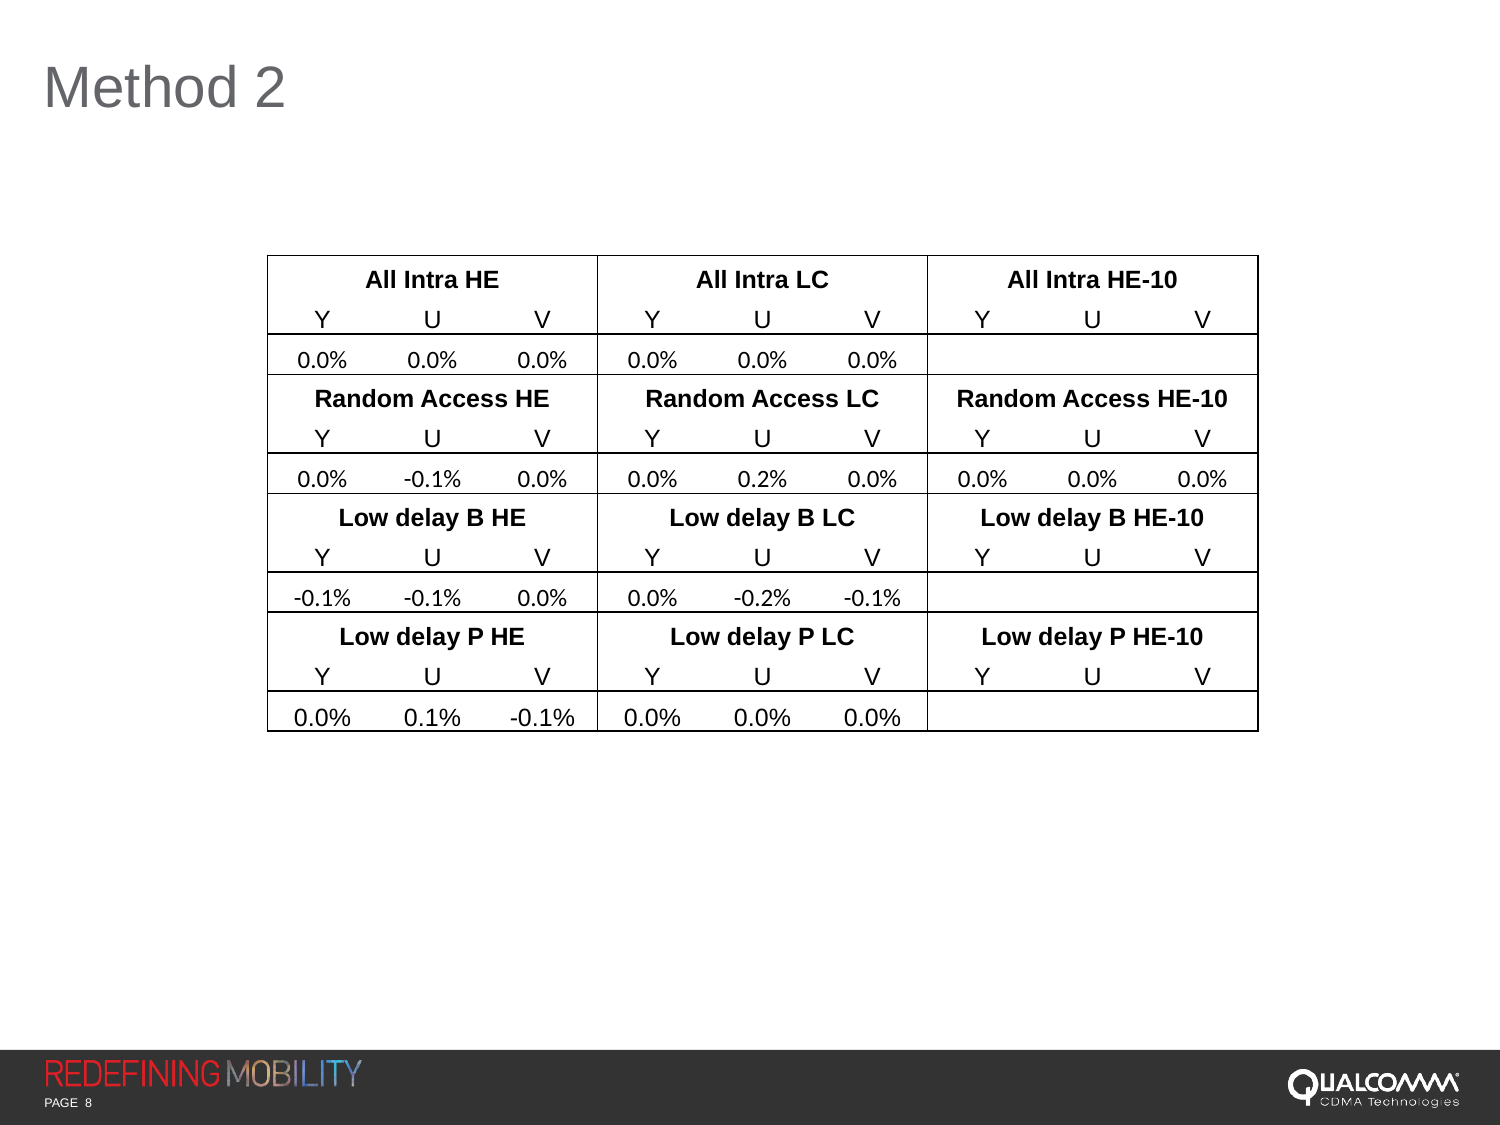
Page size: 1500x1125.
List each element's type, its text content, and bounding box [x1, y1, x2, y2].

table_cell U [708, 413, 818, 452]
table_cell Y [928, 294, 1038, 333]
table_cell -0.2% [708, 573, 818, 611]
table_cell V [818, 413, 927, 452]
table_cell [1148, 573, 1257, 611]
title Method 2 [28, 44, 1462, 138]
table_cell 0.0% [488, 573, 597, 611]
table_cell -0.1% [488, 692, 597, 730]
table_cell Low delay B HE [268, 494, 597, 532]
table_cell -0.1% [268, 573, 377, 611]
table_cell Y [928, 532, 1038, 571]
table_cell 0.0% [488, 454, 597, 493]
table_header All Intra HE-10 [928, 256, 1257, 294]
table_cell [1148, 692, 1257, 730]
table_cell 0.0% [598, 454, 708, 493]
table_cell Y [268, 651, 377, 690]
table_cell V [818, 651, 927, 690]
table_cell 0.1% [377, 692, 488, 730]
table_cell Random Access HE-10 [928, 375, 1257, 413]
table_cell -0.1% [377, 454, 488, 493]
table_cell V [1148, 651, 1257, 690]
table_cell V [488, 651, 597, 690]
table_cell V [1148, 294, 1257, 333]
table_cell 0.0% [377, 335, 488, 374]
table_cell Y [928, 651, 1038, 690]
table_cell Low delay B HE-10 [928, 494, 1257, 532]
table_cell 0.0% [268, 335, 377, 374]
table_cell Y [928, 413, 1038, 452]
table_cell Y [598, 532, 708, 571]
table_cell V [488, 413, 597, 452]
table_cell Y [268, 294, 377, 333]
table_cell U [1038, 294, 1148, 333]
table_cell 0.0% [818, 454, 927, 493]
table_cell 0.0% [708, 335, 818, 374]
table_cell [928, 573, 1038, 611]
table_cell 0.0% [268, 692, 377, 730]
table_cell [1038, 573, 1148, 611]
table_cell 0.0% [818, 335, 927, 374]
table_cell Low delay B LC [598, 494, 927, 532]
table_cell U [377, 294, 488, 333]
table_cell Random Access LC [598, 375, 927, 413]
table_cell V [818, 294, 927, 333]
table_cell U [377, 532, 488, 571]
table_cell Low delay P LC [598, 613, 927, 651]
table_cell [1038, 335, 1148, 374]
table_cell Y [268, 532, 377, 571]
table_cell U [708, 294, 818, 333]
table_cell -0.1% [818, 573, 927, 611]
table_cell 0.0% [598, 335, 708, 374]
table_cell 0.0% [708, 692, 818, 730]
table_cell -0.1% [377, 573, 488, 611]
table_cell U [377, 651, 488, 690]
table_cell Low delay P HE-10 [928, 613, 1257, 651]
table_cell V [488, 532, 597, 571]
table_cell V [1148, 413, 1257, 452]
table_cell 0.0% [488, 335, 597, 374]
table_cell 0.0% [268, 454, 377, 493]
picture [30, 1048, 372, 1099]
table_cell [928, 692, 1038, 730]
table_cell Y [268, 413, 377, 452]
table_cell [1038, 692, 1148, 730]
table_cell 0.0% [818, 692, 927, 730]
table_cell U [708, 651, 818, 690]
table_cell V [488, 294, 597, 333]
table_cell V [818, 532, 927, 571]
table_header All Intra HE [268, 256, 597, 294]
table_cell U [377, 413, 488, 452]
table_cell V [1148, 532, 1257, 571]
table_cell 0.0% [1148, 454, 1257, 493]
table_header All Intra LC [598, 256, 927, 294]
table_cell 0.0% [1038, 454, 1148, 493]
table_cell Random Access HE [268, 375, 597, 413]
table_cell 0.0% [928, 454, 1038, 493]
table_cell 0.0% [598, 692, 708, 730]
table_cell [1148, 335, 1257, 374]
picture [1278, 1058, 1478, 1114]
table_cell Y [598, 413, 708, 452]
table_cell 0.0% [598, 573, 708, 611]
table_cell [928, 335, 1038, 374]
table_cell U [1038, 532, 1148, 571]
table_cell U [1038, 651, 1148, 690]
table_cell U [1038, 413, 1148, 452]
table_cell Y [598, 651, 708, 690]
table_cell 0.2% [708, 454, 818, 493]
table_cell Low delay P HE [268, 613, 597, 651]
table_cell U [708, 532, 818, 571]
table_cell Y [598, 294, 708, 333]
